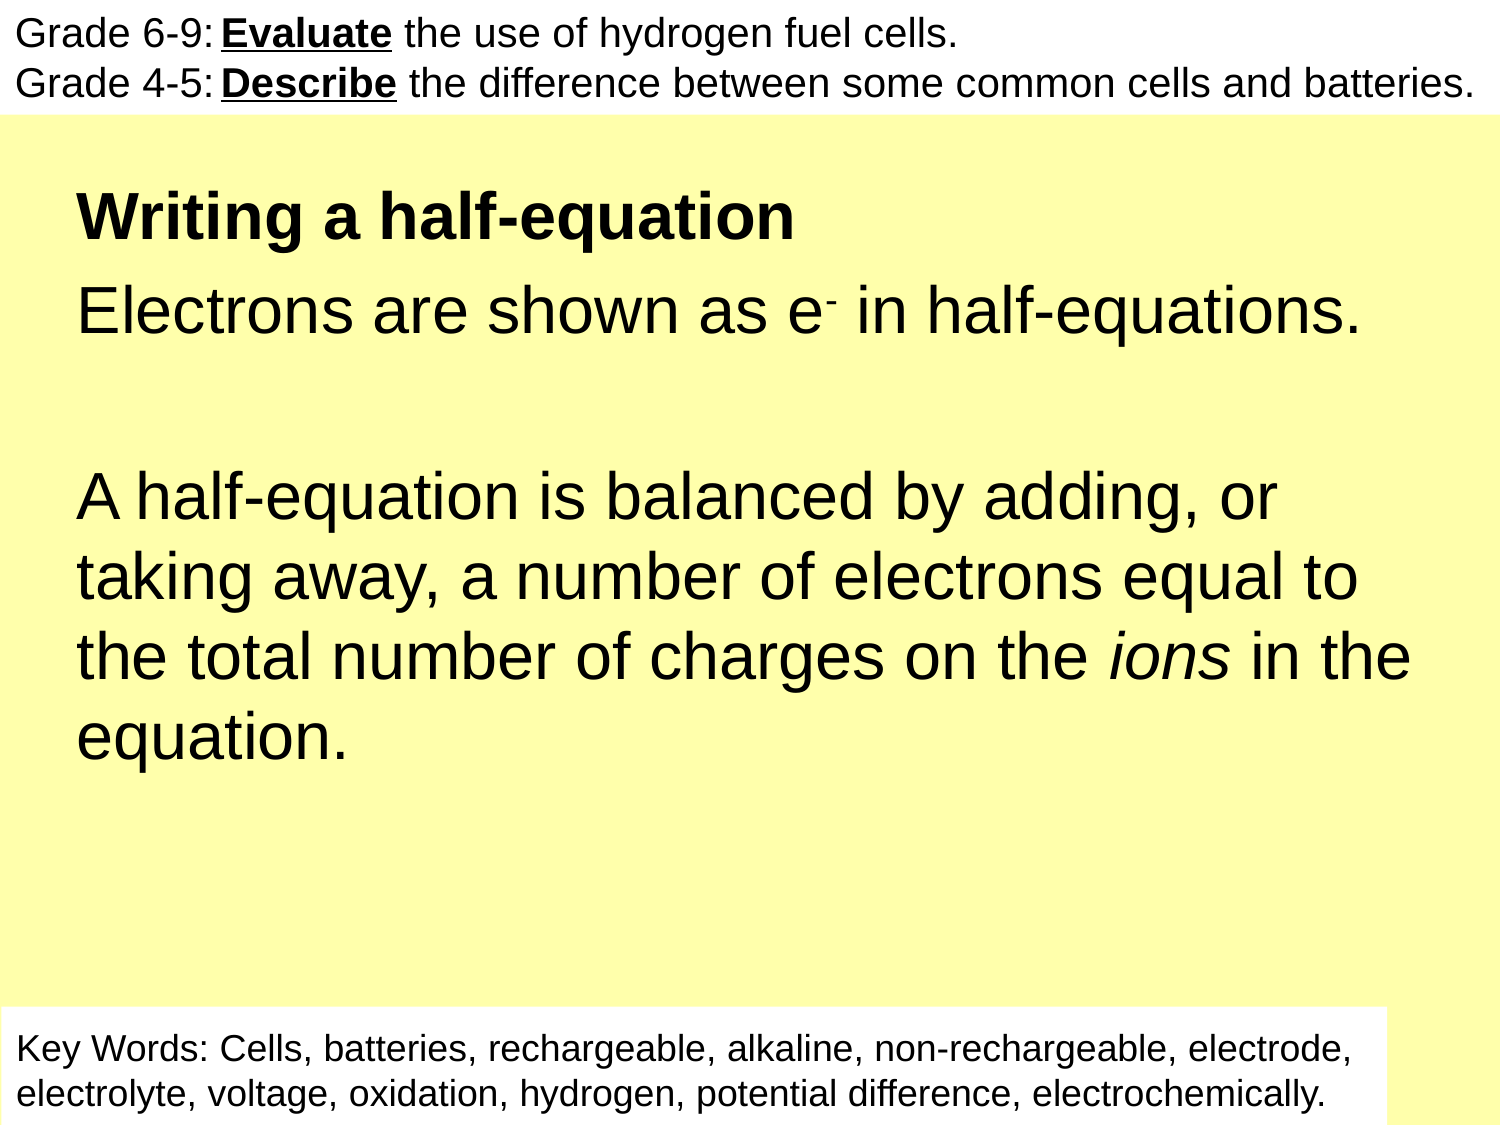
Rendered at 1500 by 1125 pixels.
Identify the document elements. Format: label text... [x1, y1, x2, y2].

text_box Grade 6-9: Evaluate the use of hydrogen fuel cells. Grade 4-5: Describe the difference between some common cells and batteries. [0, 0, 1500, 114]
text_box Writing a half-equation Electrons are shown as e- in half-equations. A half-equation is balanced by adding, or taking away, a number of electrons equal to the total number of charges on the ions in the equation. [61, 165, 1438, 946]
text_box Key Words: Cells, batteries, rechargeable, alkaline, non-rechargeable, electrode, electrolyte, voltage, oxidation, hydrogen, potential difference, electrochemically. [1, 1006, 1388, 1125]
